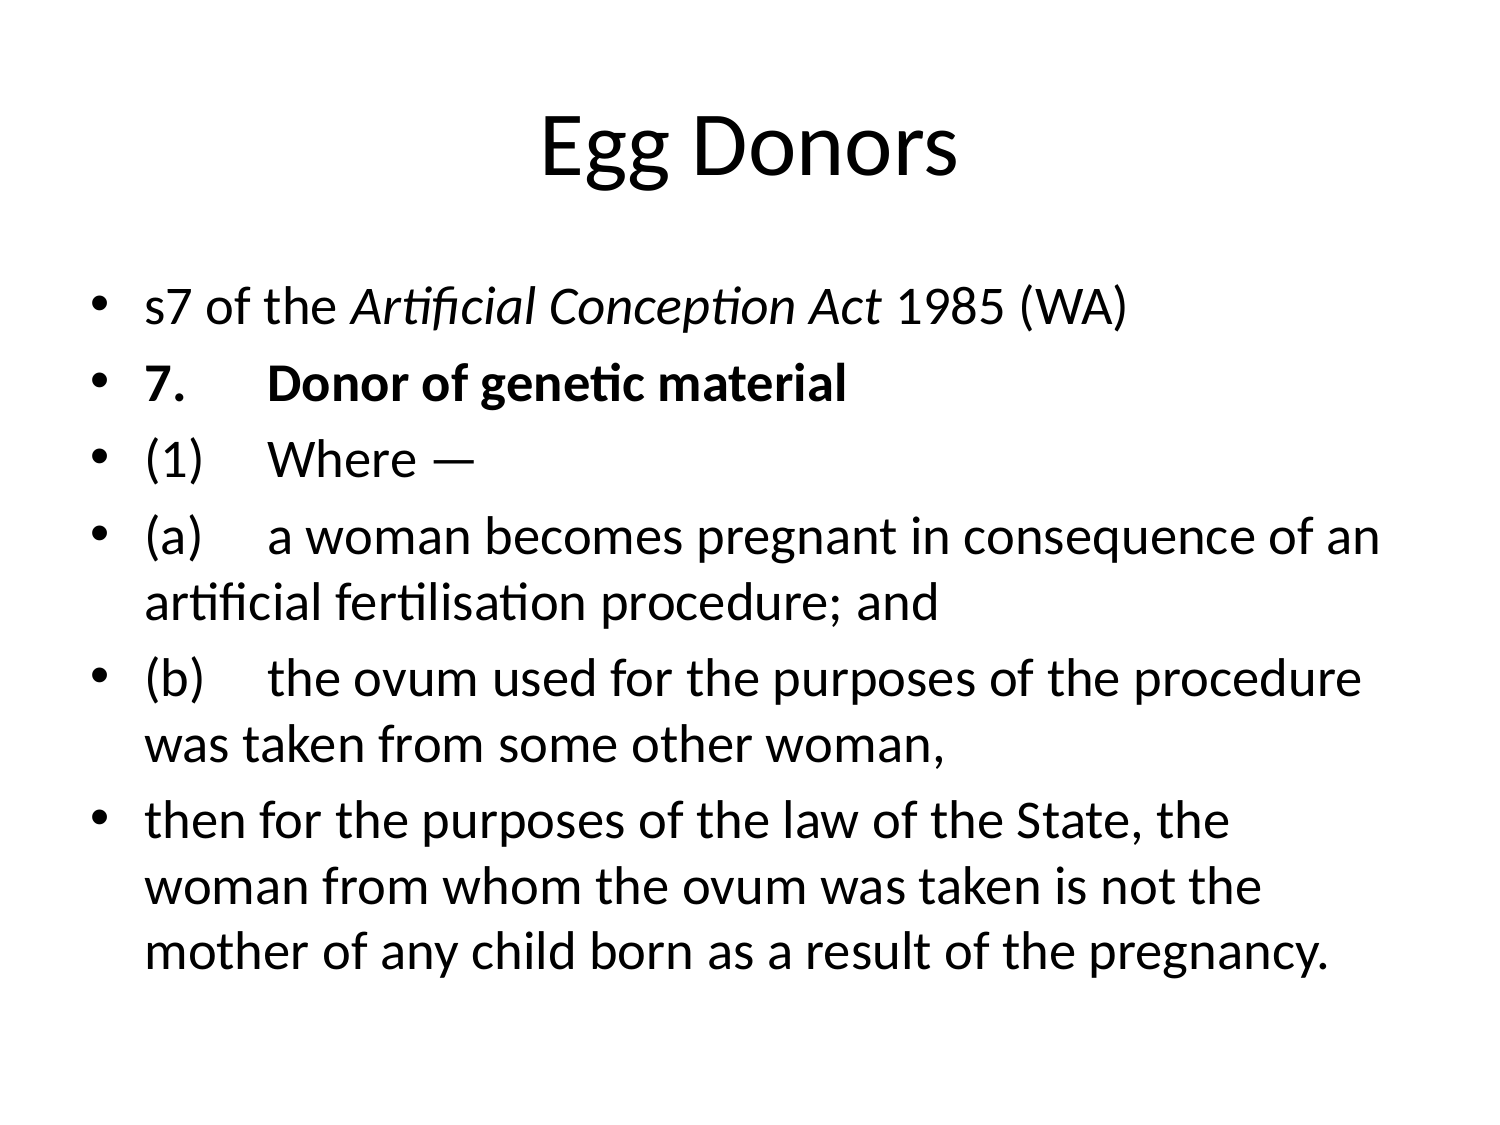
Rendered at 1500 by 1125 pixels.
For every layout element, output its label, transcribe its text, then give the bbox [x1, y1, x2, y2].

list s7 of the Artificial Conception Act 1985 (WA) 7. Donor of genetic material (1) Where — (a) a woman becomes pregnant in consequence of an artificial fertilisation procedure; and (b) the ovum used for the purposes of the procedure was taken from some other woman, then for the purposes of the law of the State, the woman from whom the ovum was taken is not the mother of any child born as a result of the pregnancy. [74, 262, 1426, 1006]
title Egg Donors [74, 44, 1426, 233]
